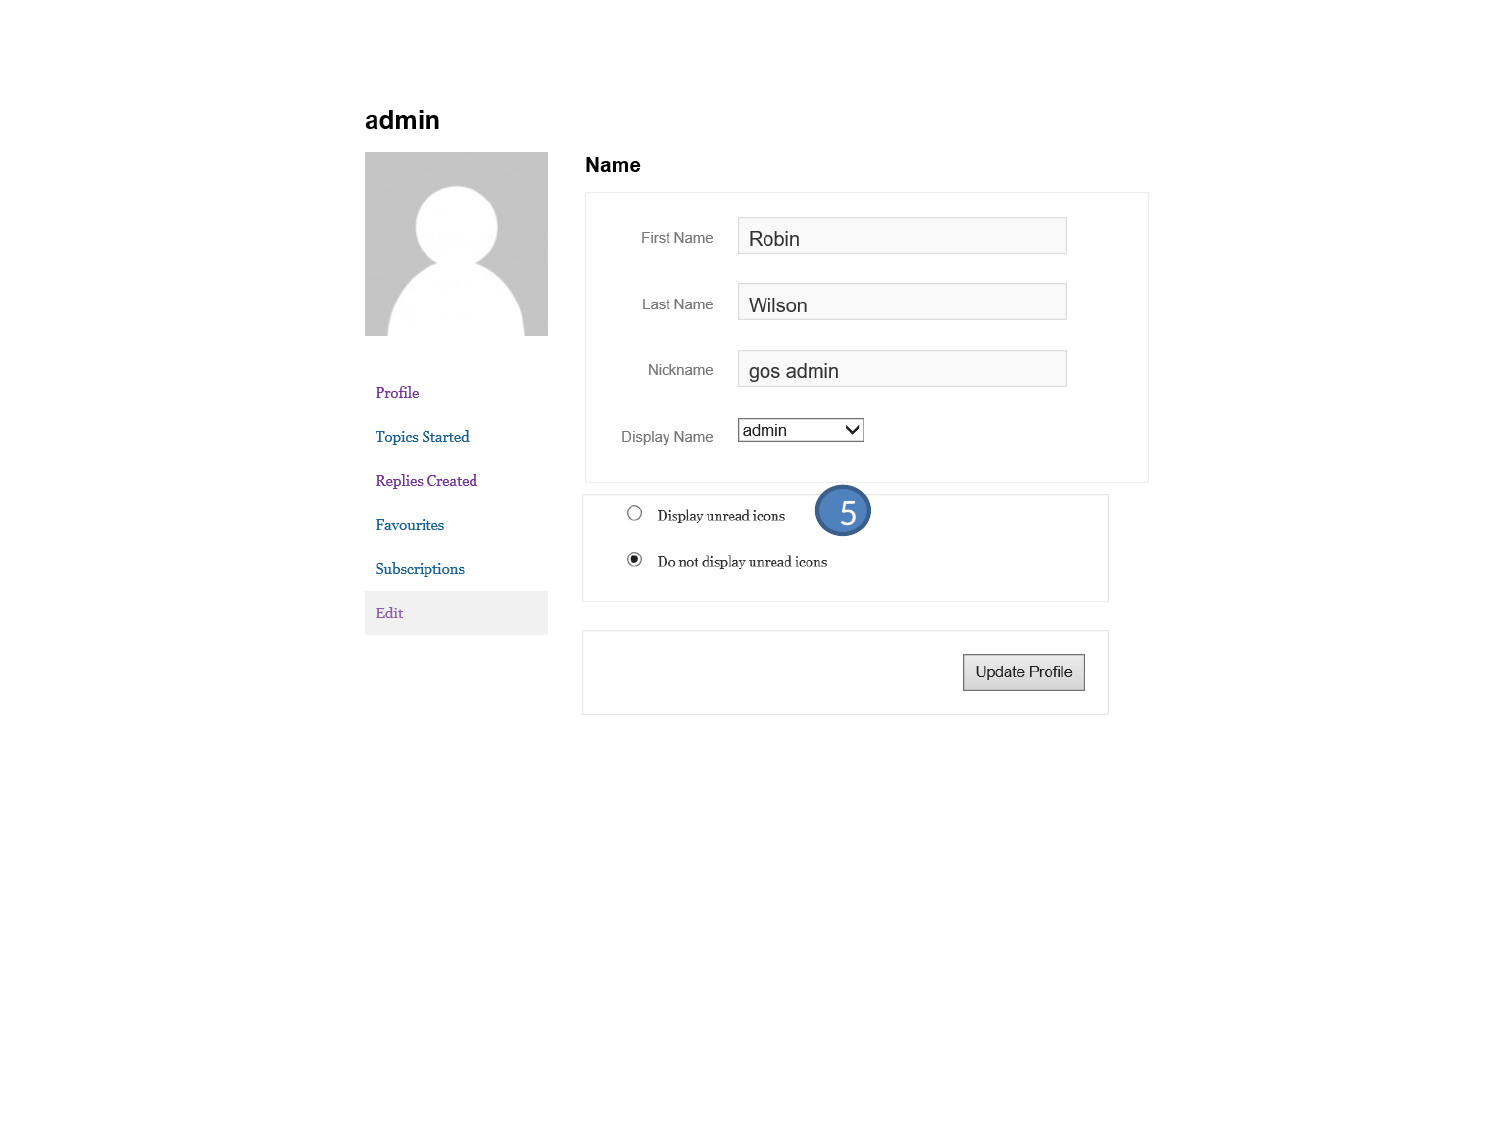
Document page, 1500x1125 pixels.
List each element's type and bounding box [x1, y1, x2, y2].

picture [327, 100, 1204, 729]
